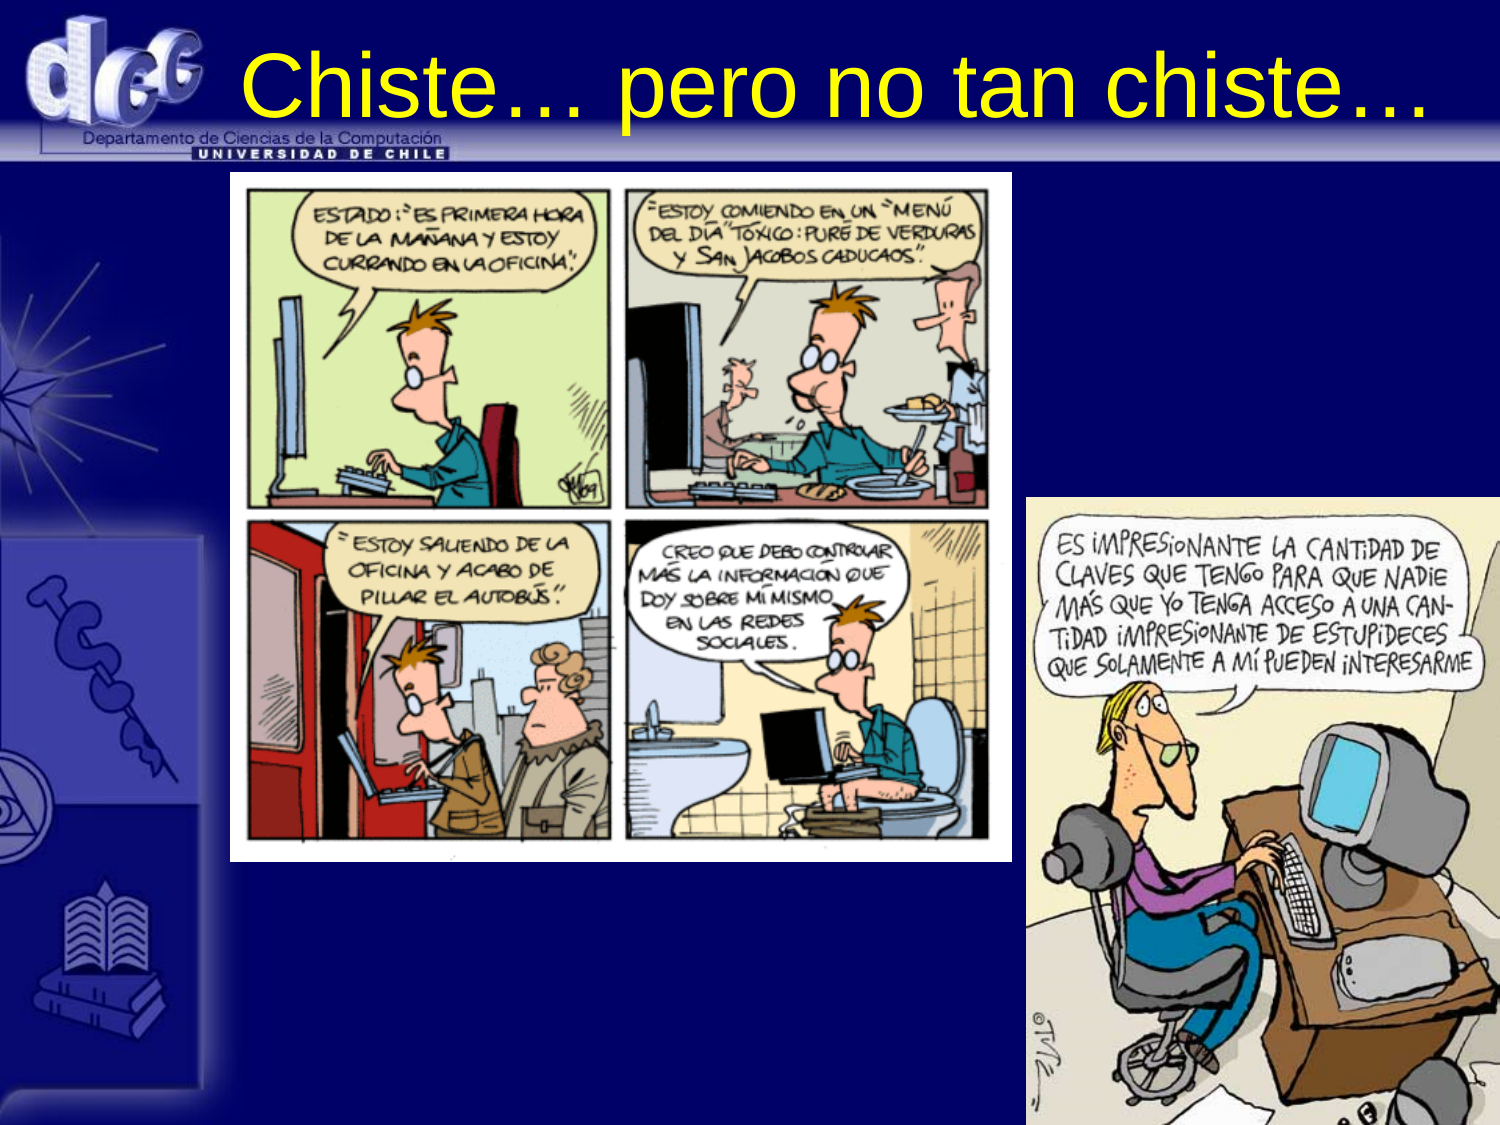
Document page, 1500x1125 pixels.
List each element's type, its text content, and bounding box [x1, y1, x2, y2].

title Chiste… pero no tan chiste… [182, 0, 1495, 163]
picture [0, 0, 1500, 1125]
